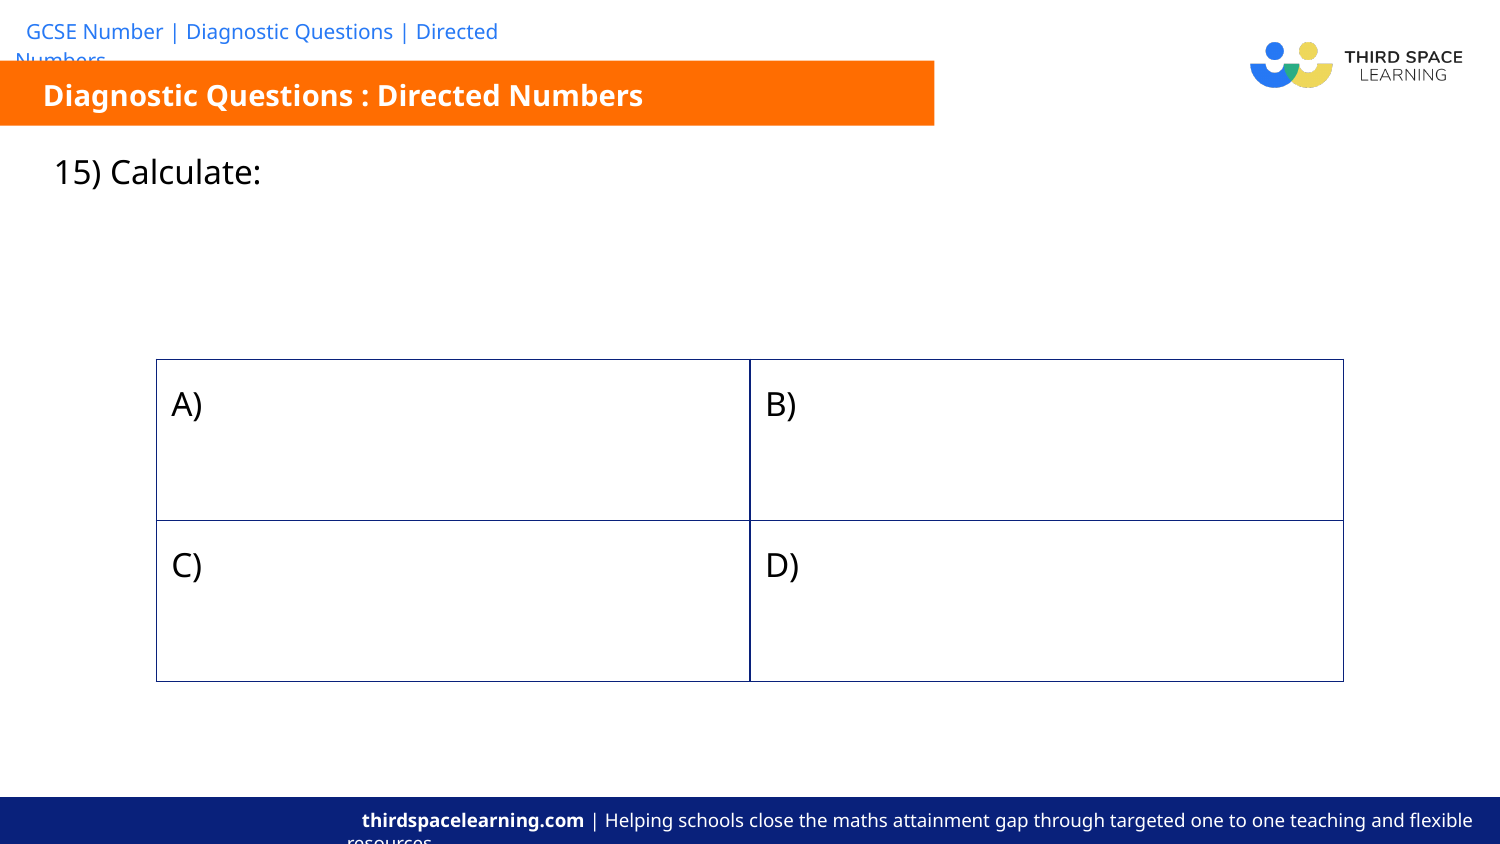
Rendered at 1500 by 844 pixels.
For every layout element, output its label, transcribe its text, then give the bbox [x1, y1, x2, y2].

text_box Diagnostic Questions : Directed Numbers [27, 61, 778, 127]
picture [1250, 33, 1465, 99]
